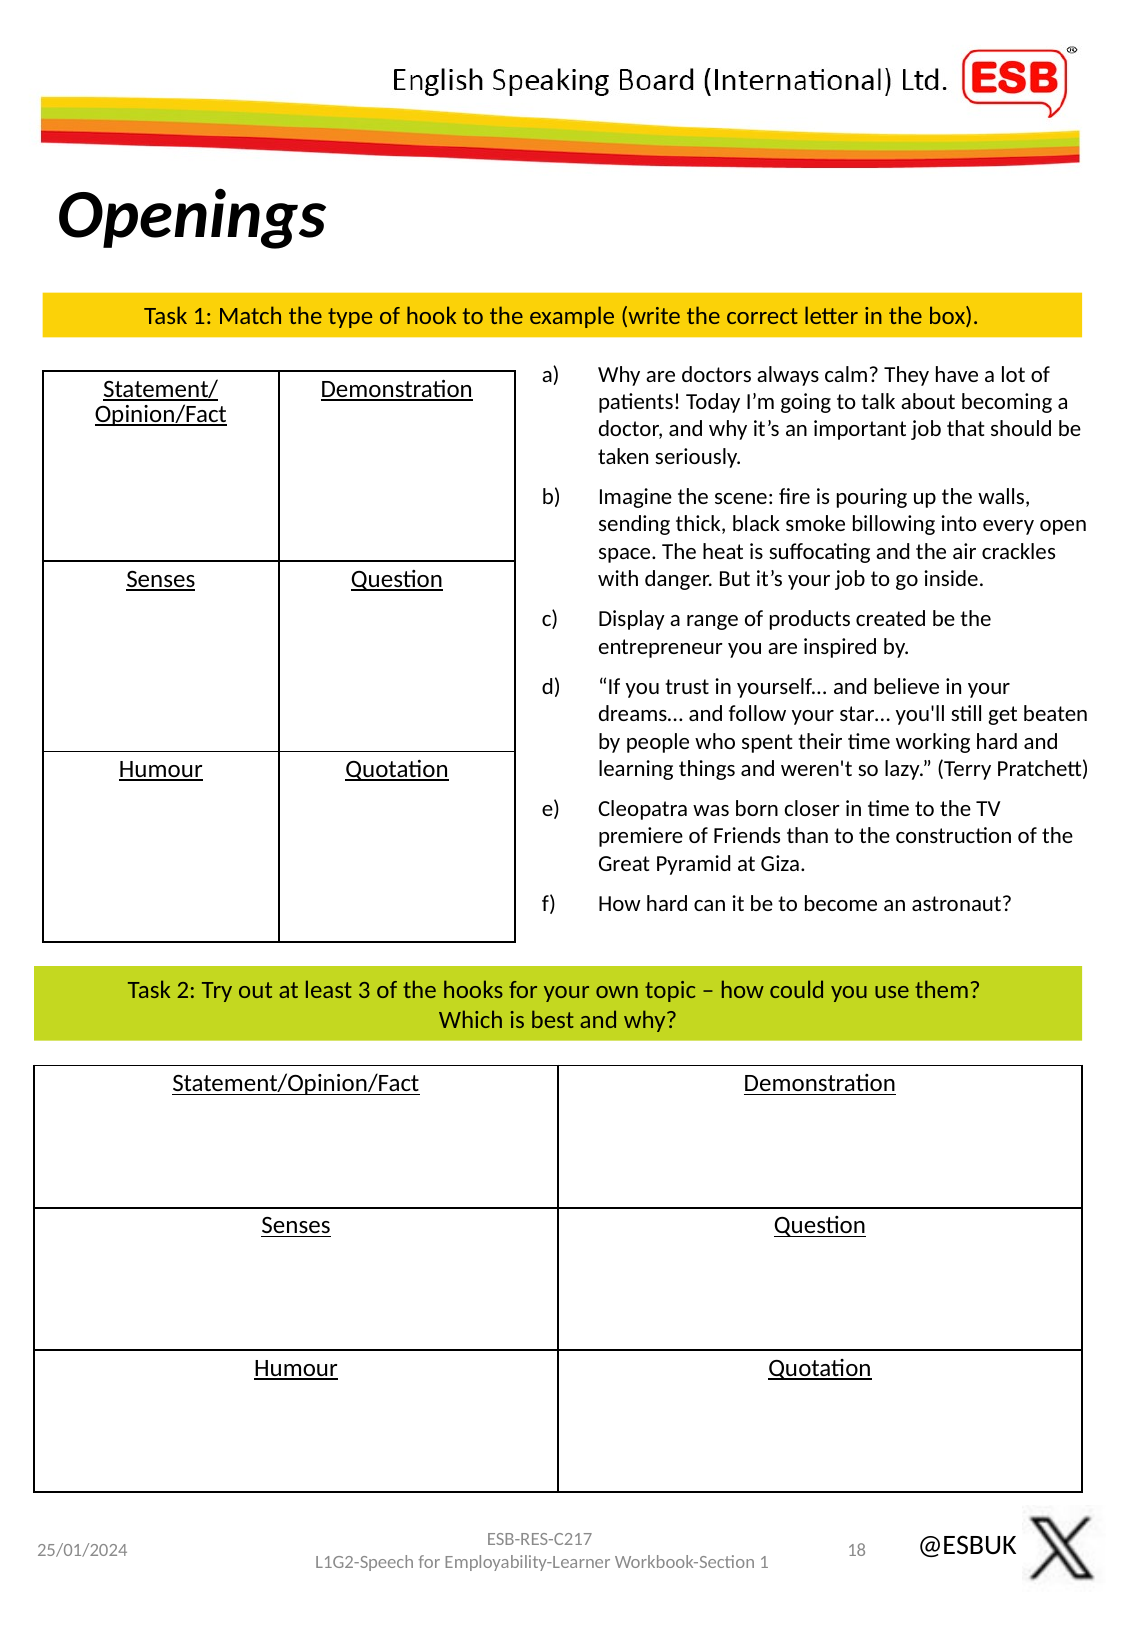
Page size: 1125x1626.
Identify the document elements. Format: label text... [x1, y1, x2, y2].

text_box Task 1: Match the type of hook to the example (write the correct letter in the box). [42, 292, 1083, 338]
table_cell Quotation [280, 752, 514, 941]
table_cell Senses [35, 1209, 557, 1349]
table_header Statement/Opinion/Fact [35, 1066, 557, 1207]
table_cell Humour [35, 1351, 557, 1491]
table_cell Question [559, 1209, 1081, 1349]
table_cell Humour [44, 752, 278, 941]
text_box Task 2: Try out at least 3 of the hooks for your own topic – how could you use them? Which is best and why? [34, 966, 1083, 1041]
picture [0, 1, 1125, 234]
table_header Demonstration [280, 372, 514, 560]
text_box Why are doctors always calm? They have a lot of patients! Today I’m going to talk about becoming a doctor, and why it’s an important job that should be taken seriously. Imagine the scene: fire is pouring up the walls, sending thick, black smoke billowing into every open space. The heat is suffocating and the air crackles with danger. But it’s your job to go inside. Display a range of products created be the entrepreneur you are inspired by. “If you trust in yourself... and believe in your dreams… and follow your star… you'll still get beaten by people who spent their time working hard and learning things and weren't so lazy.” (Terry Pratchett) Cleopatra was born closer in time to the TV premiere of Friends than to the construction of the Great Pyramid at Giza. How hard can it be to become an astronaut? [527, 351, 1106, 924]
table_header Demonstration [559, 1066, 1081, 1207]
picture [1022, 1505, 1106, 1592]
slide_number 18 [697, 1506, 882, 1593]
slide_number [22, 1506, 276, 1593]
table_cell Question [280, 562, 514, 751]
table_cell Quotation [559, 1351, 1081, 1491]
footer ESB-RES-C217 L1G2-Speech for Employability-Learner Workbook-Section 1 [296, 1506, 697, 1593]
table_header Statement/Opinion/Fact [44, 372, 278, 560]
table_cell Senses [44, 562, 278, 751]
title Openings [42, 138, 1014, 292]
